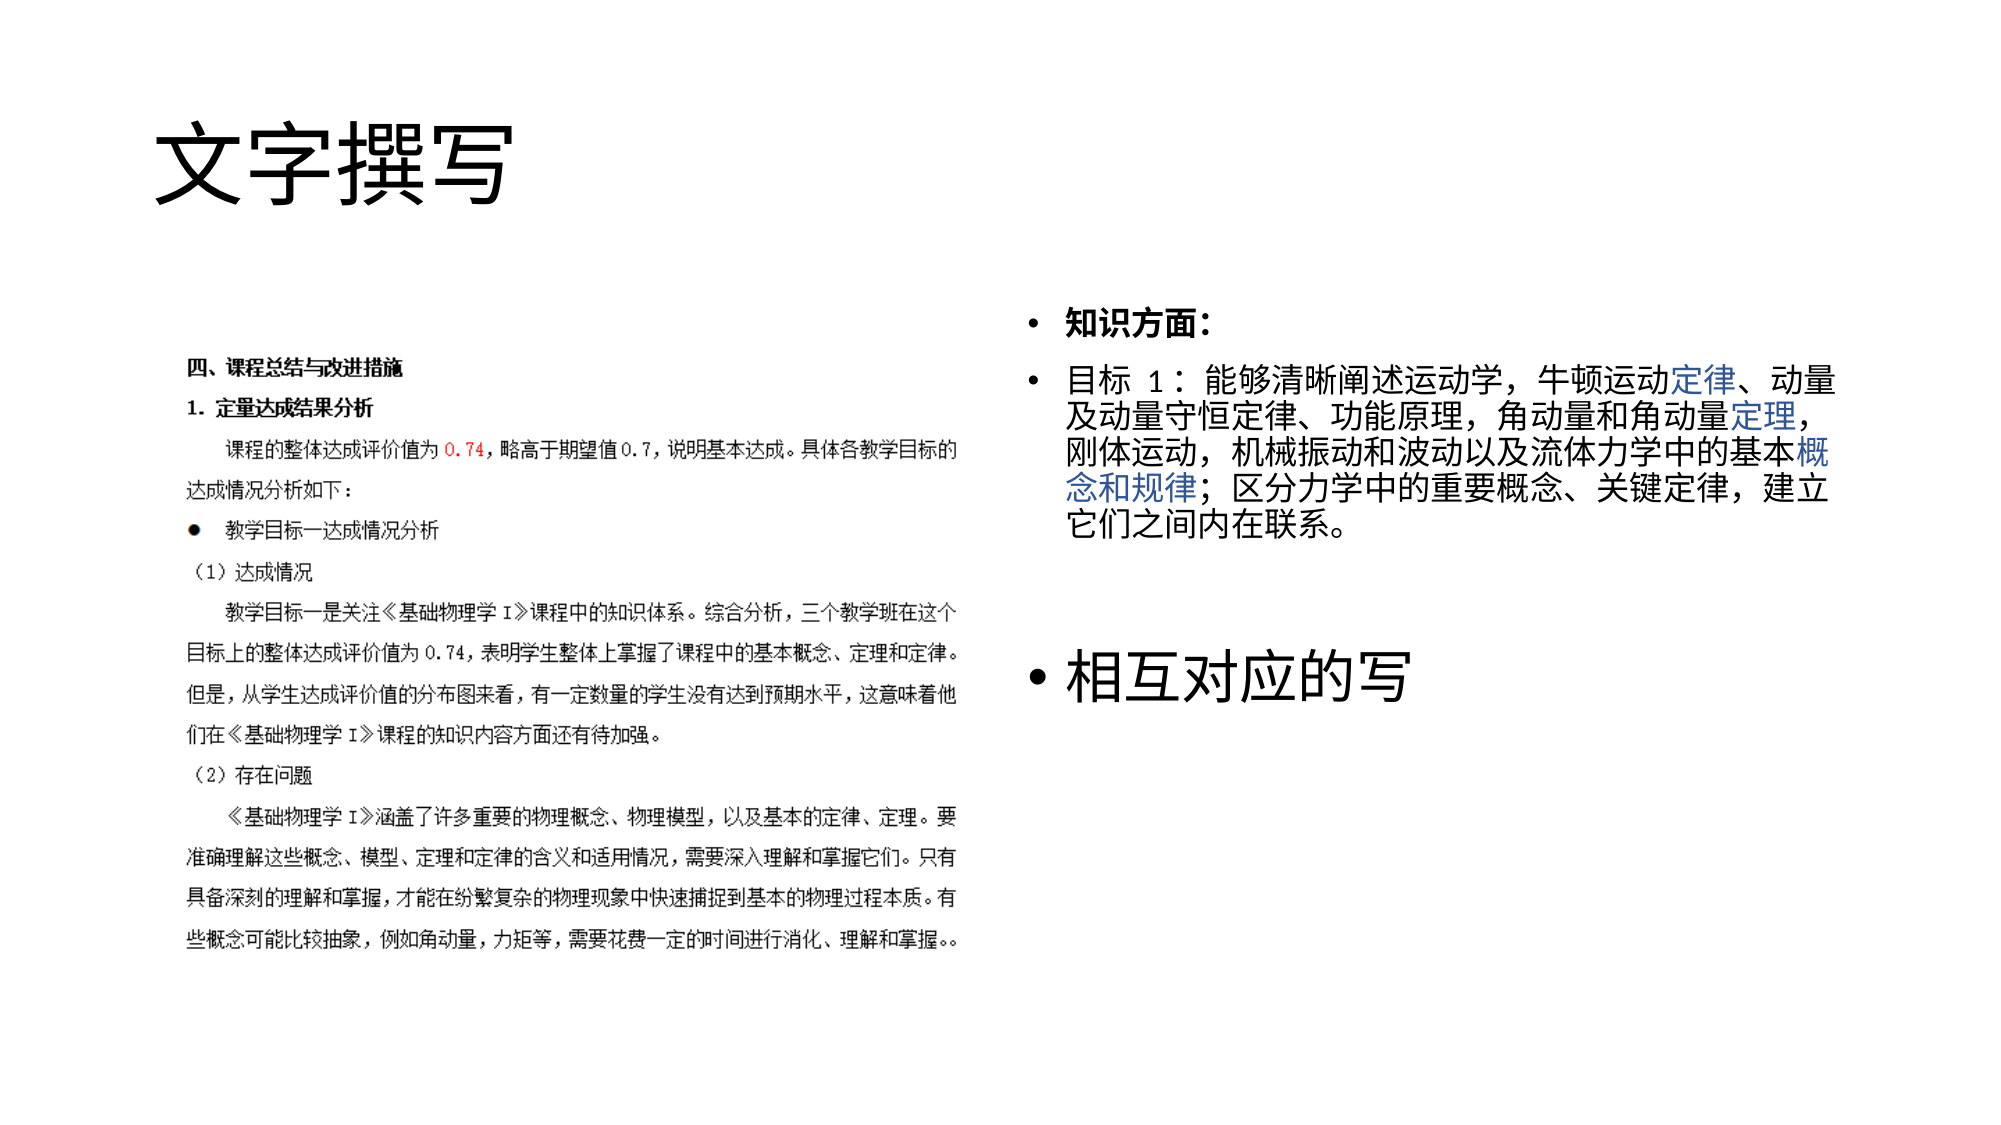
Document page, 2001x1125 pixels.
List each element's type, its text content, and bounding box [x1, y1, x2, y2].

list 知识方面： 目标 1：能够清晰阐述运动学，牛顿运动定律、动量及动量守恒定律、功能原理，角动量和角动量定理，刚体运动，机械振动和波动以及流体力学中的基本概念和规律；区分力学中的重要概念、关键定律，建立它们之间内在联系。 相互对应的写 [1012, 299, 1863, 1014]
title 文字撰写 [137, 59, 1863, 278]
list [137, 352, 988, 960]
